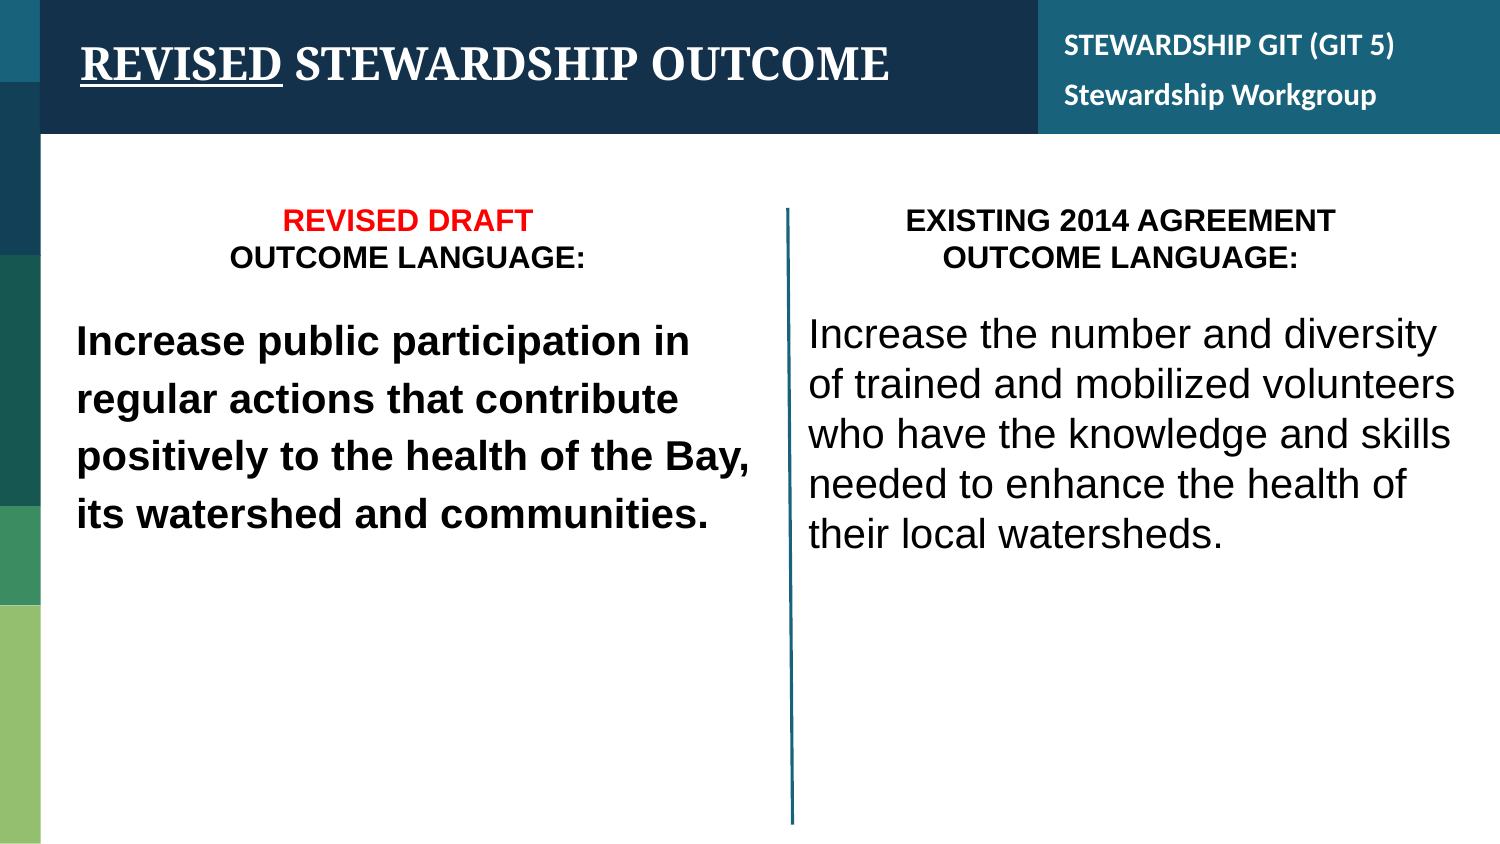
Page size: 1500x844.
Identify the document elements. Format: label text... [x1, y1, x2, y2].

text_box REVISED STEWARDSHIP OUTCOME [65, 23, 1021, 134]
text_box [1038, 0, 1500, 134]
text_box [39, 0, 1038, 134]
text_box REVISED DRAFT OUTCOME LANGUAGE: [74, 188, 750, 282]
text_box EXISTING 2014 AGREEMENT OUTCOME LANGUAGE: [787, 188, 1464, 282]
text_box STEWARDSHIP GIT (GIT 5) Stewardship Workgroup [1049, 14, 1464, 125]
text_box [787, 207, 793, 825]
text_box Increase the number and diversity of trained and mobilized volunteers who have the knowledge and skills needed to enhance the health of their local watersheds. [798, 295, 1493, 808]
text_box Increase public participation in regular actions that contribute positively to the health of the Bay, its watershed and communities. [65, 295, 771, 808]
